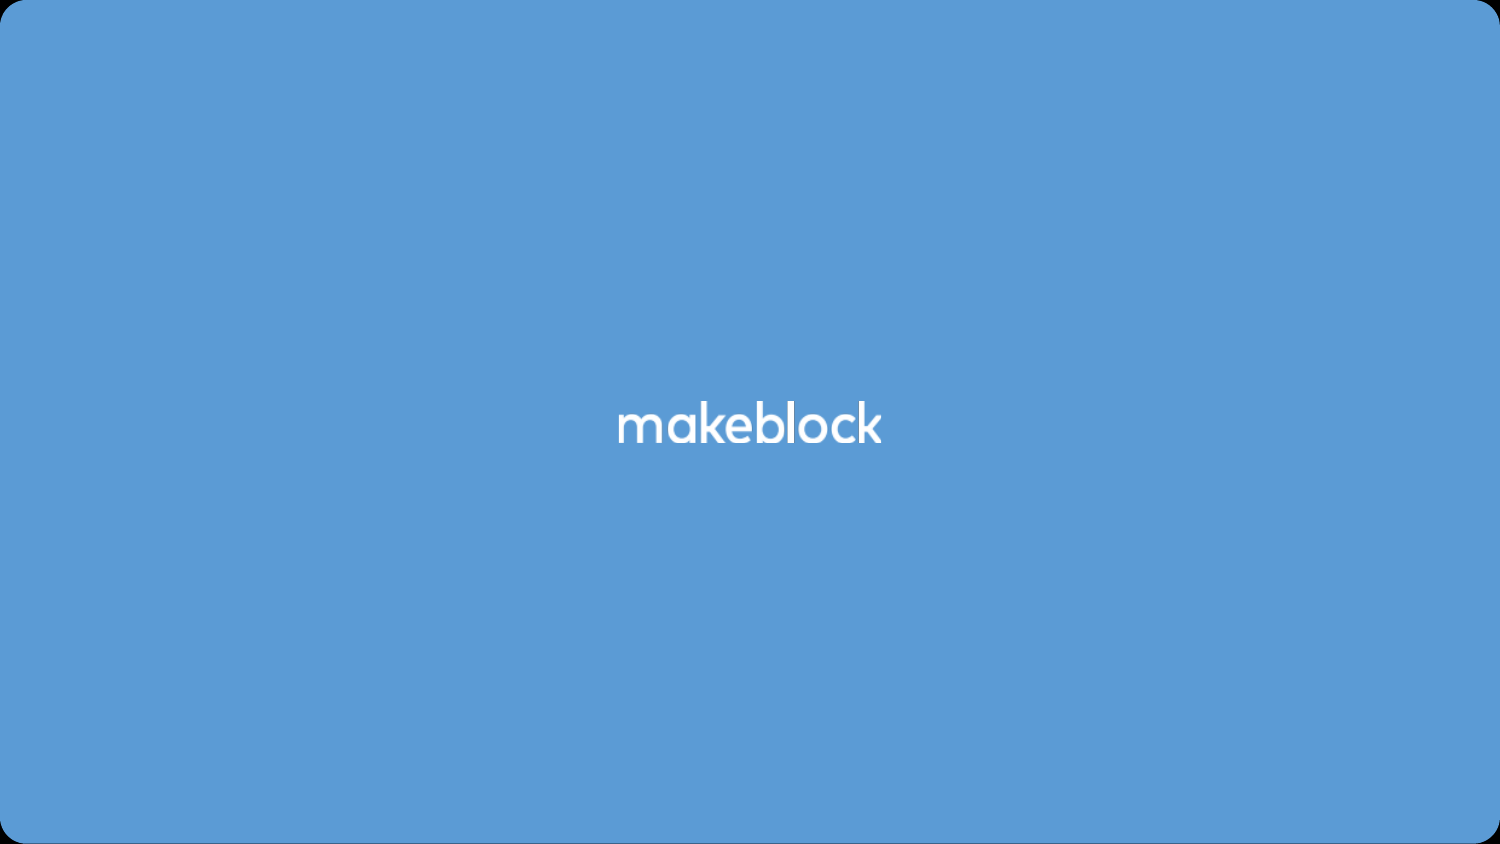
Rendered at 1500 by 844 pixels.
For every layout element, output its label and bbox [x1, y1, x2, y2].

text_box [0, 0, 1500, 844]
